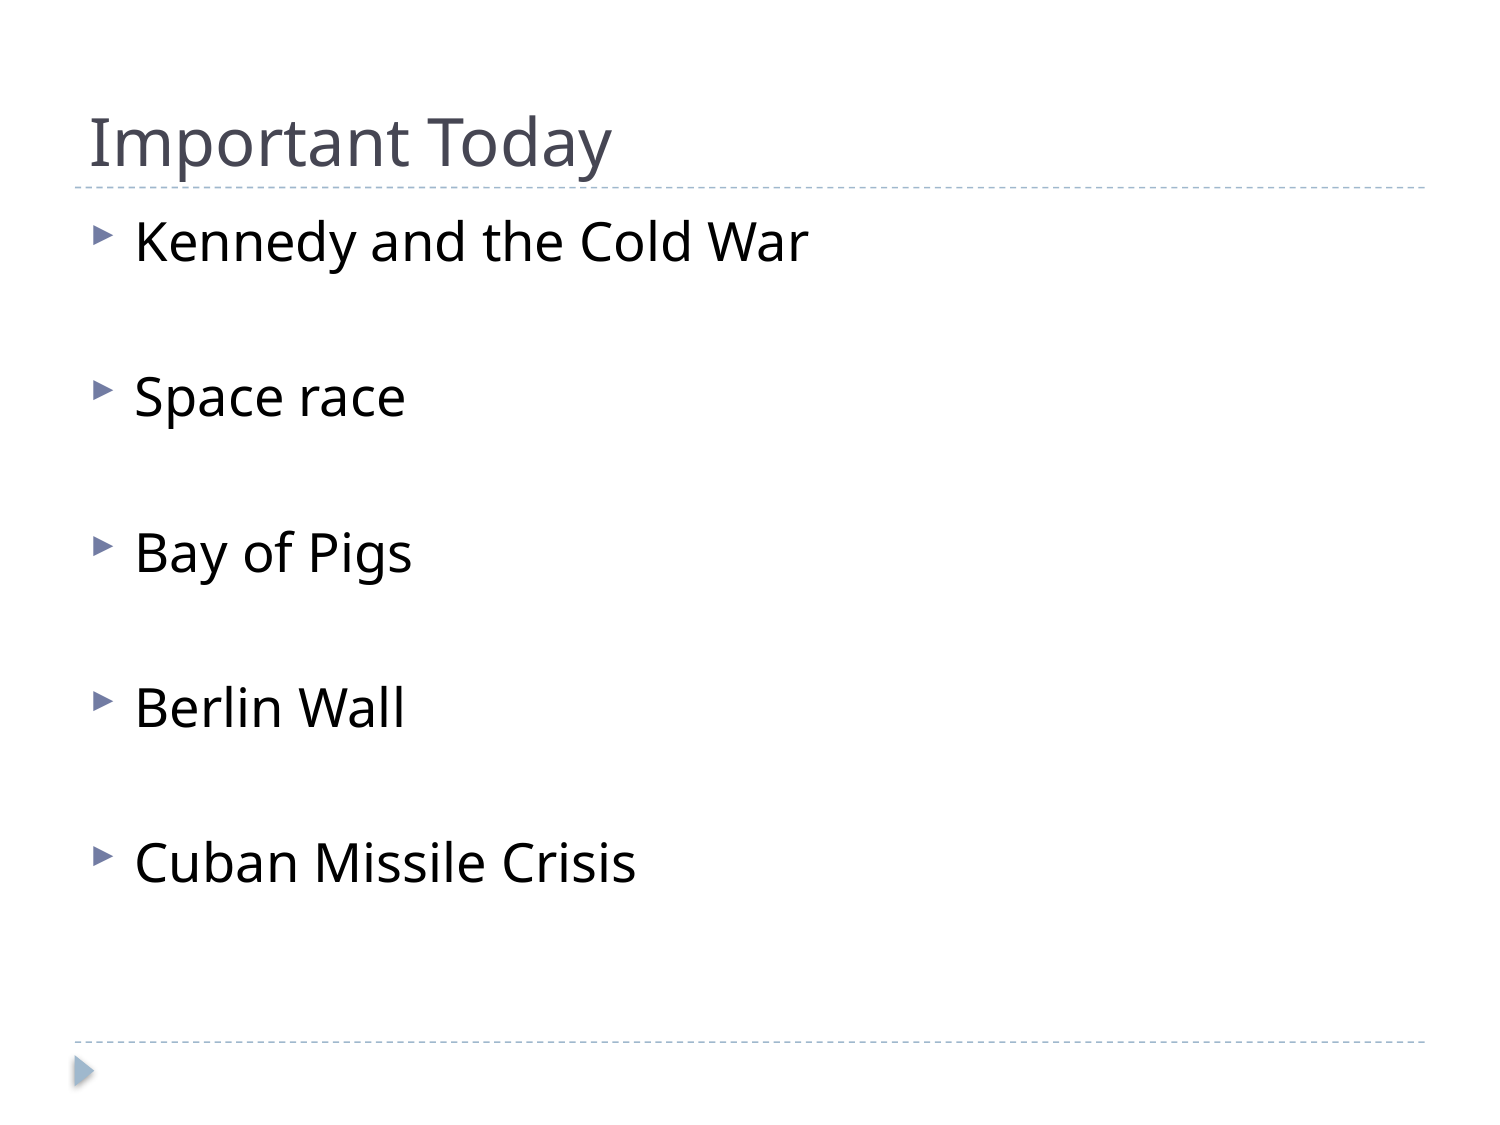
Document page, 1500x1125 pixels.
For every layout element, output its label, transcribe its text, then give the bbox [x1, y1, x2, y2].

title Important Today [75, 24, 1425, 188]
list Kennedy and the Cold War Space race Bay of Pigs Berlin Wall Cuban Missile Crisis [75, 200, 1425, 1010]
